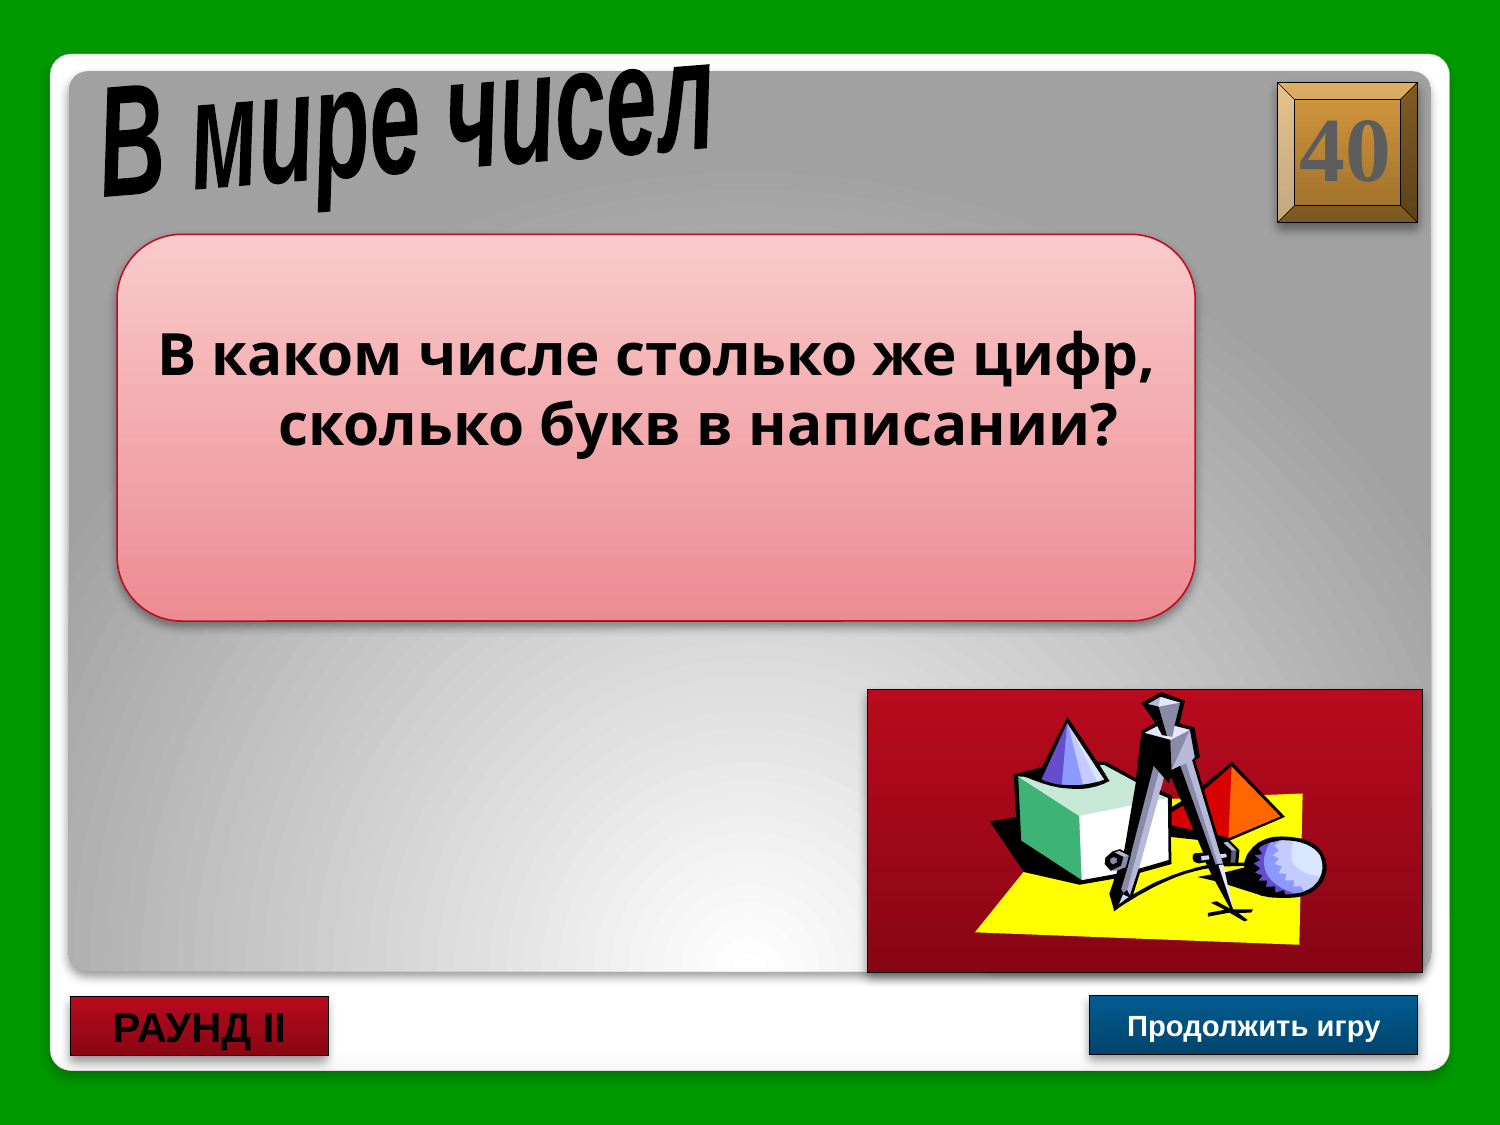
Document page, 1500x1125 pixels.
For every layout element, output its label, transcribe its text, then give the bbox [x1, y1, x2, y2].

text_box Продолжить игру [1089, 995, 1418, 1055]
text_box В каком числе столько же цифр, сколько букв в написании? [116, 233, 1196, 622]
text_box РАУНД II [70, 996, 329, 1056]
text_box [1277, 81, 1419, 223]
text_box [866, 689, 1423, 973]
